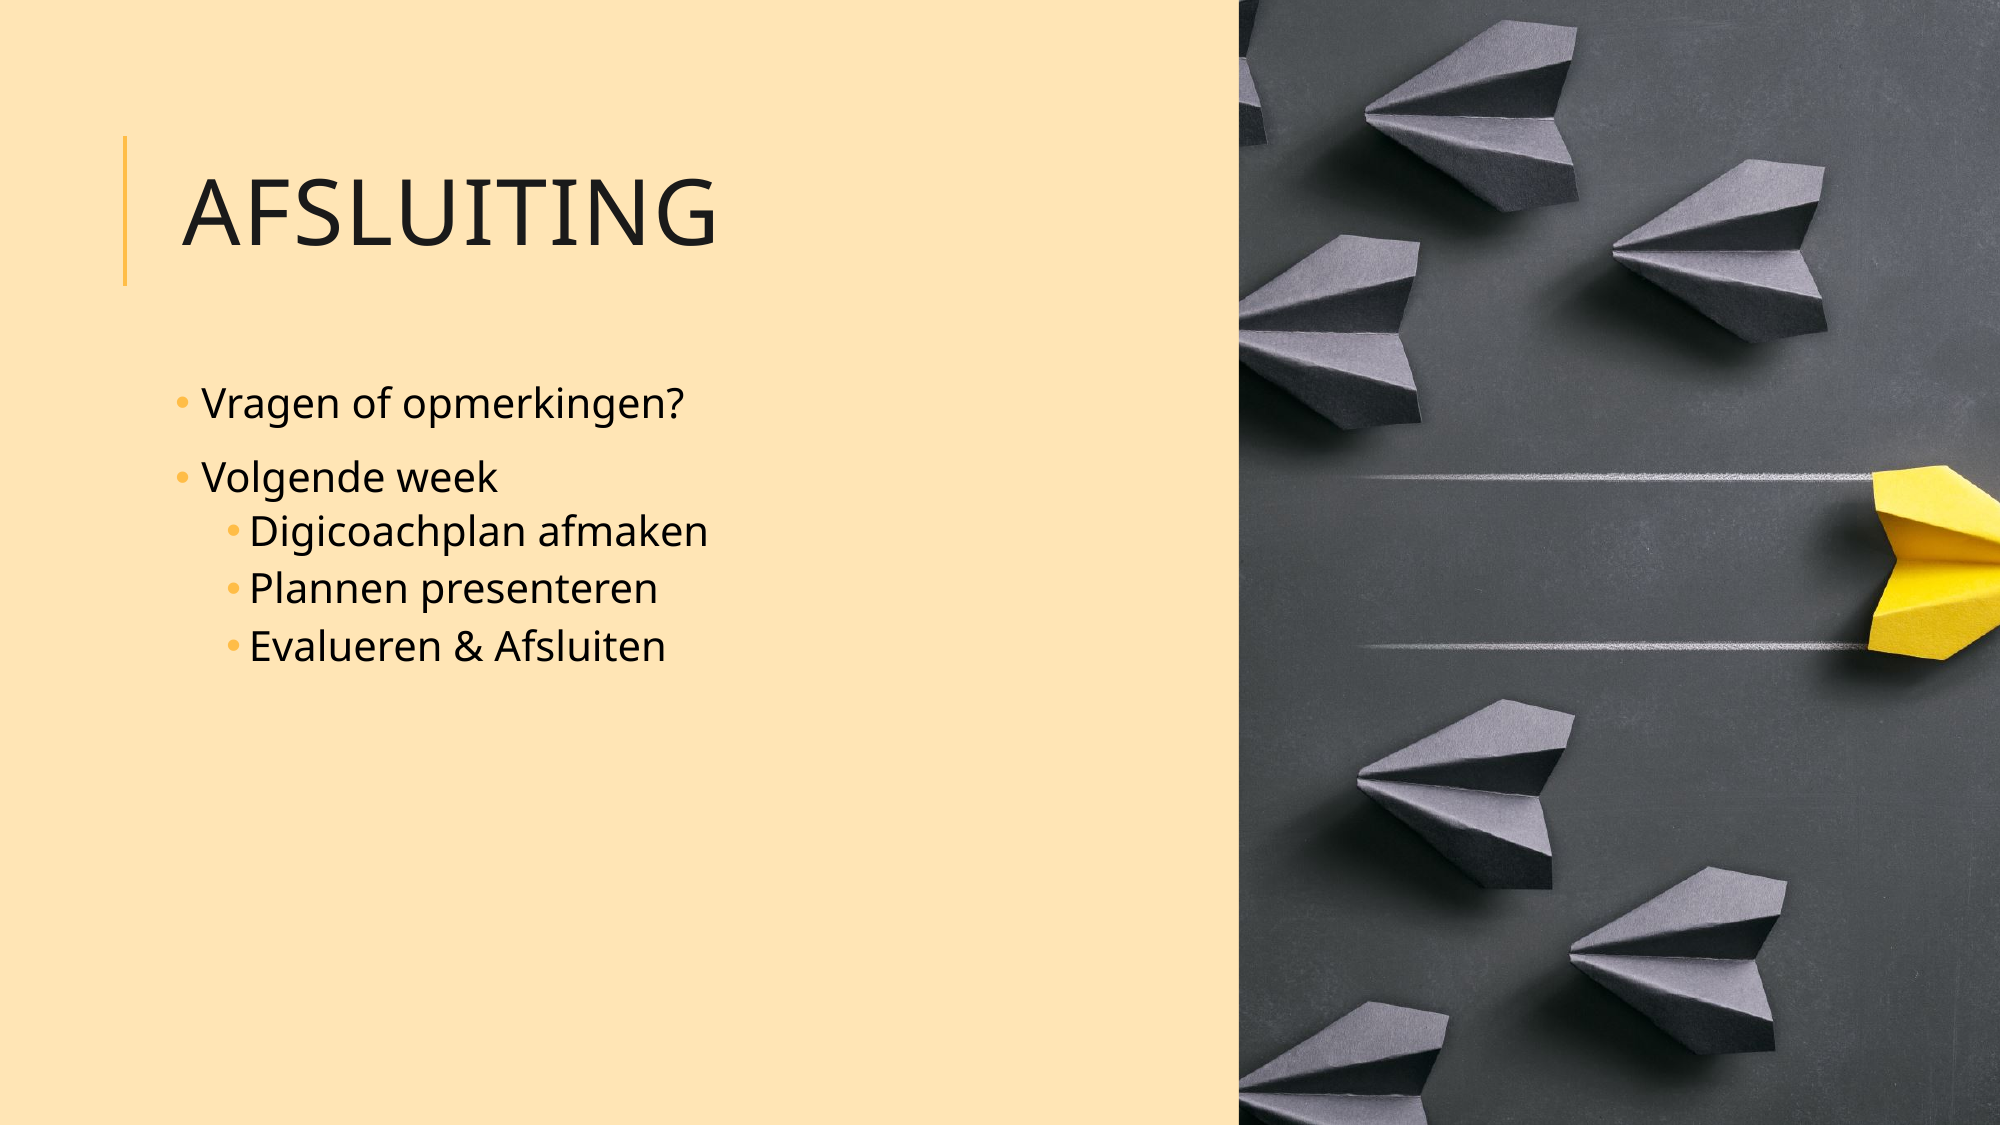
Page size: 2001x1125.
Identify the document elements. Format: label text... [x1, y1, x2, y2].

title Afsluiting [168, 96, 1231, 342]
picture [1238, 0, 2000, 1125]
list Vragen of opmerkingen? Volgende week Digicoachplan afmaken Plannen presenteren Evalueren & Afsluiten [168, 375, 1080, 1035]
